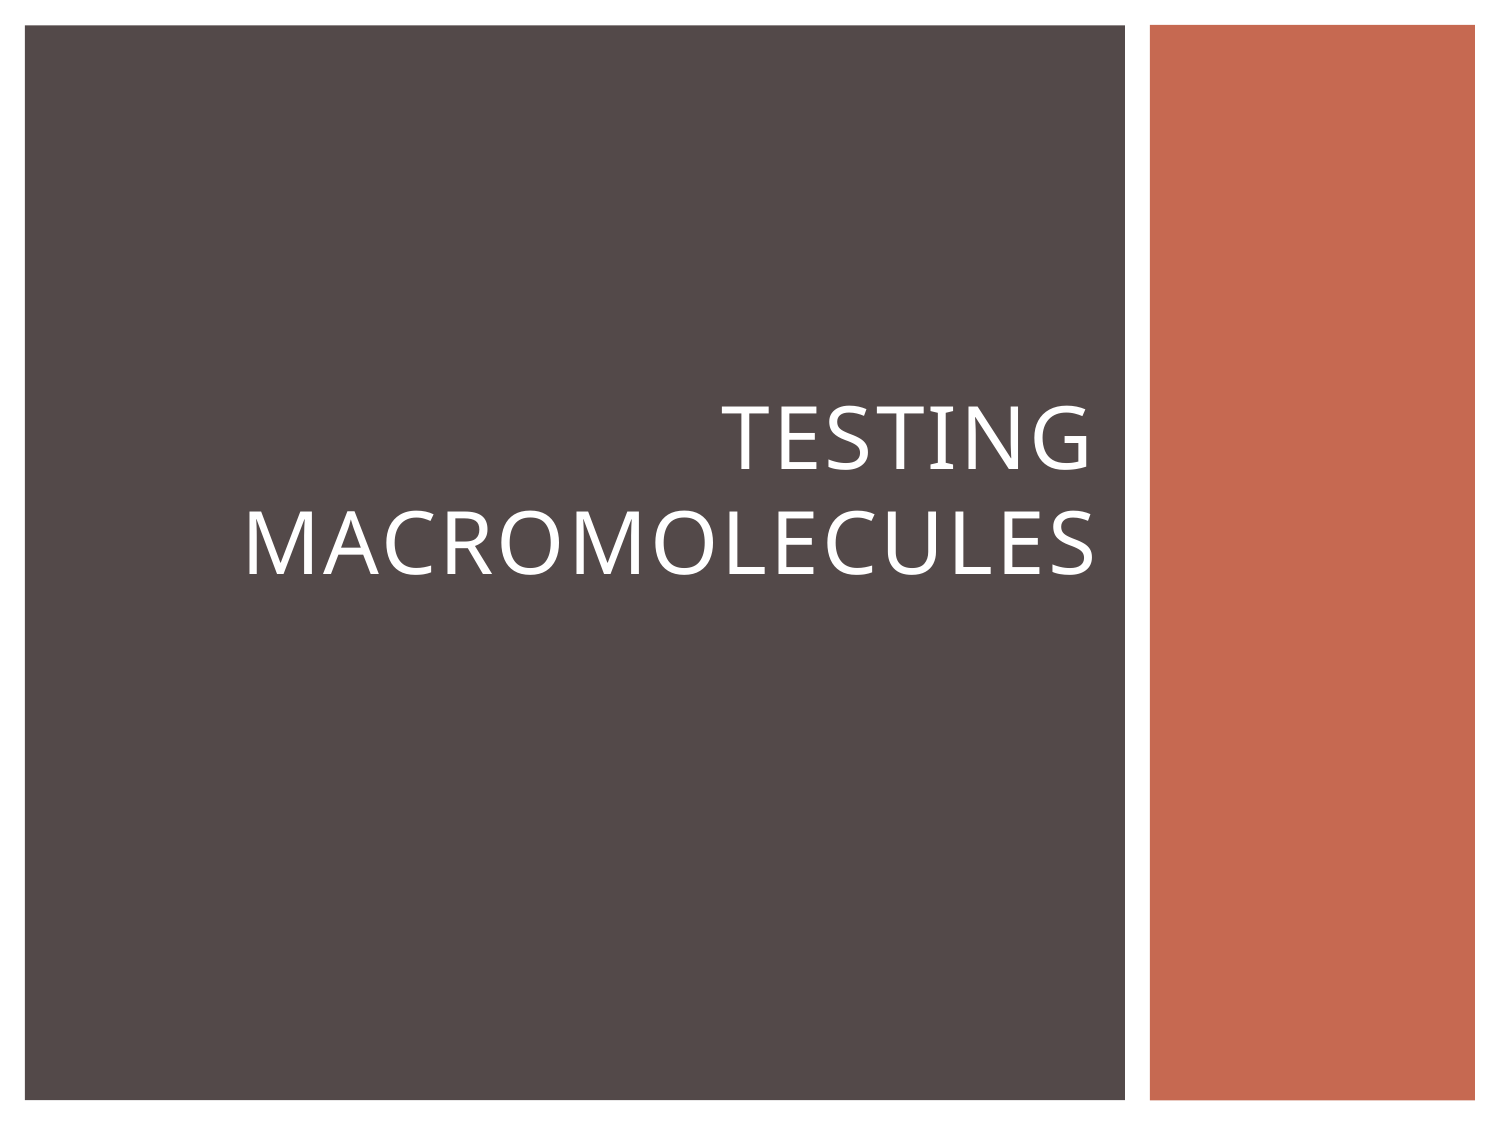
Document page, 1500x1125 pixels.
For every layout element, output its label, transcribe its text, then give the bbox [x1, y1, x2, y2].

title Testing Macromolecules [75, 336, 1113, 637]
